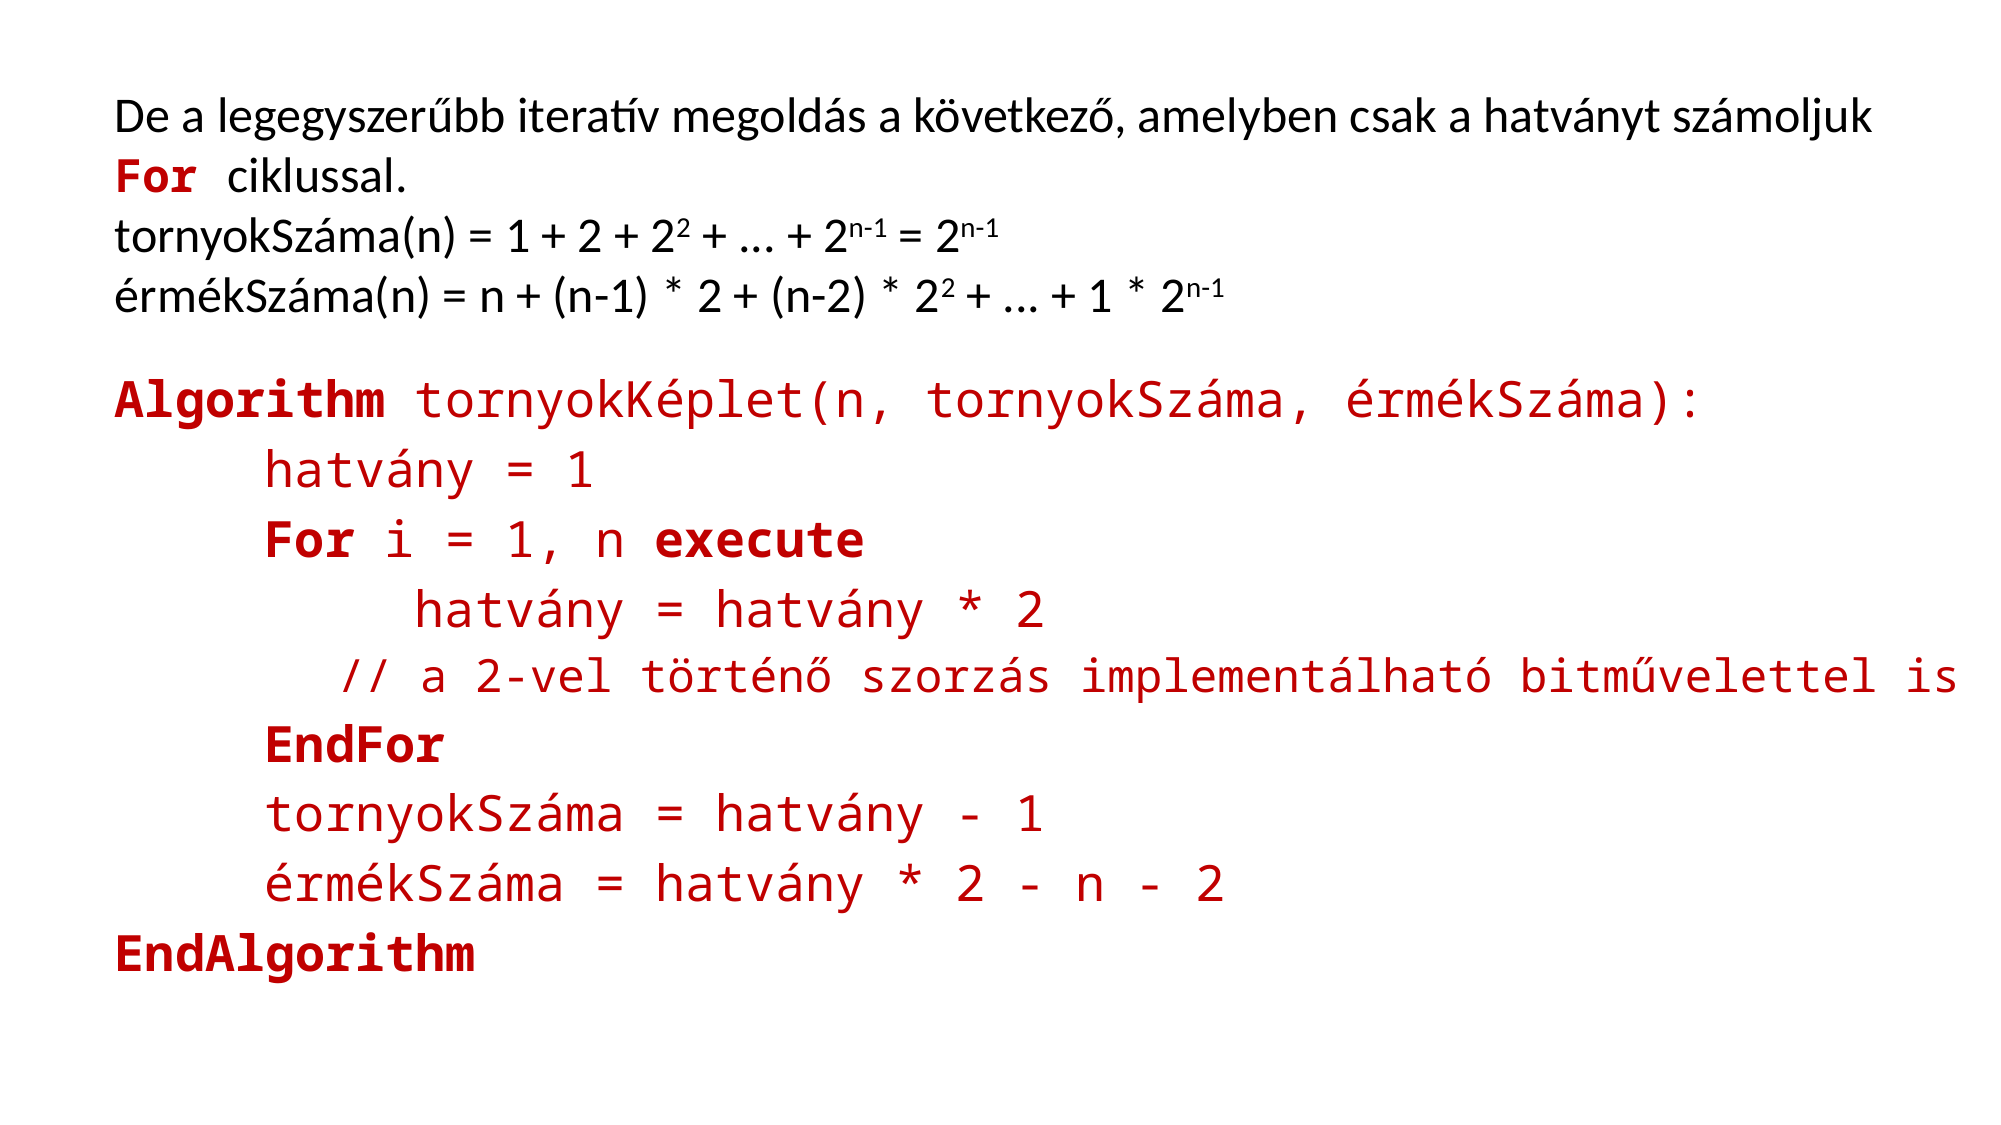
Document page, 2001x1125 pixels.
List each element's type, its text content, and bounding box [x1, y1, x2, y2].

title De a legegyszerűbb iteratív megoldás a következő, amelyben csak a hatványt számoljuk For ciklussal. tornyokSzáma(n) = 1 + 2 + 22 + ... + 2n-1 = 2n-1 érmékSzáma(n) = n + (n-1) * 2 + (n-2) * 22 + ... + 1 * 2n-1 [99, 45, 1900, 360]
list Algorithm tornyokKéplet(n, tornyokSzáma, érmékSzáma): hatvány = 1 For i = 1, n execute hatvány = hatvány * 2 // a 2-vel történő szorzás implementálható bitművelettel is EndFor tornyokSzáma = hatvány - 1 érmékSzáma = hatvány * 2 - n - 2 EndAlgorithm [99, 360, 1975, 1005]
